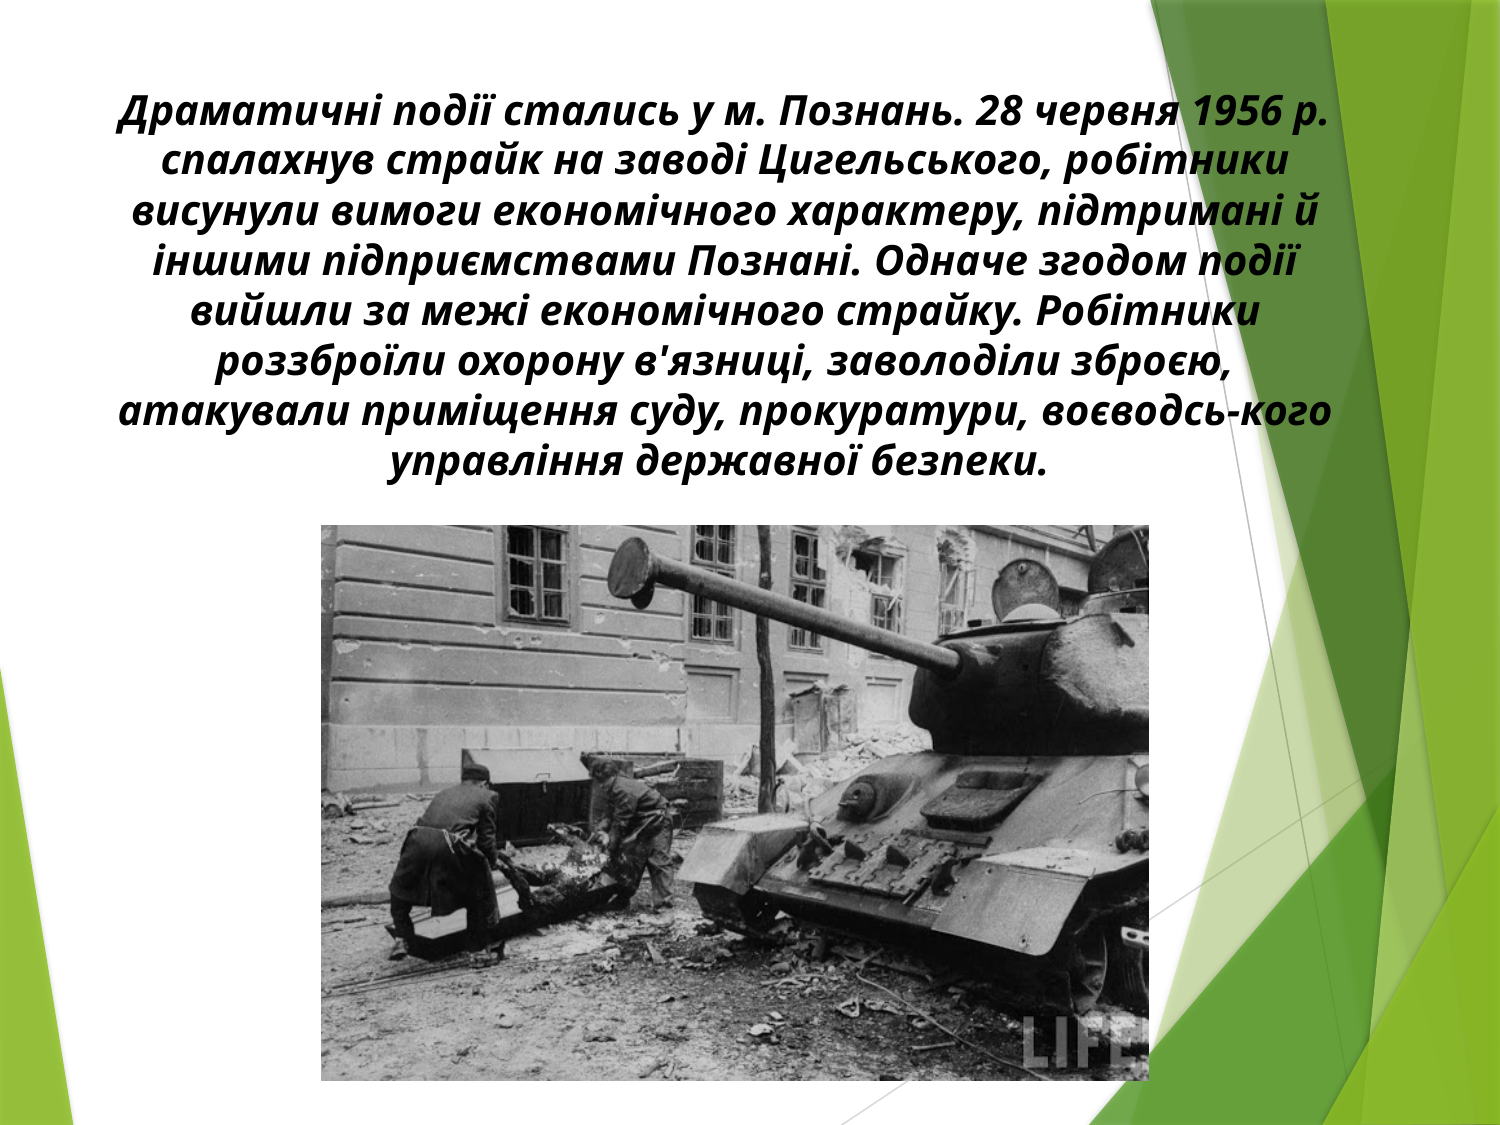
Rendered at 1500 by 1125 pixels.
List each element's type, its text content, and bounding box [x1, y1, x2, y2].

picture [321, 525, 1149, 1082]
title Драматичні події стались у м. Познань. 28 червня 1956 р. спалахнув страйк на заводі Цигельського, робітники висунули вимоги економічного характеру, підтримані й іншими підприємствами Познані. Одначе згодом події вийшли за межі економічного страйку. Робітники роззброїли охорону в'язниці, заволоділи зброєю, атакували приміщення суду, прокуратури, воєводсь-кого управління державної безпеки. [83, 75, 1368, 379]
